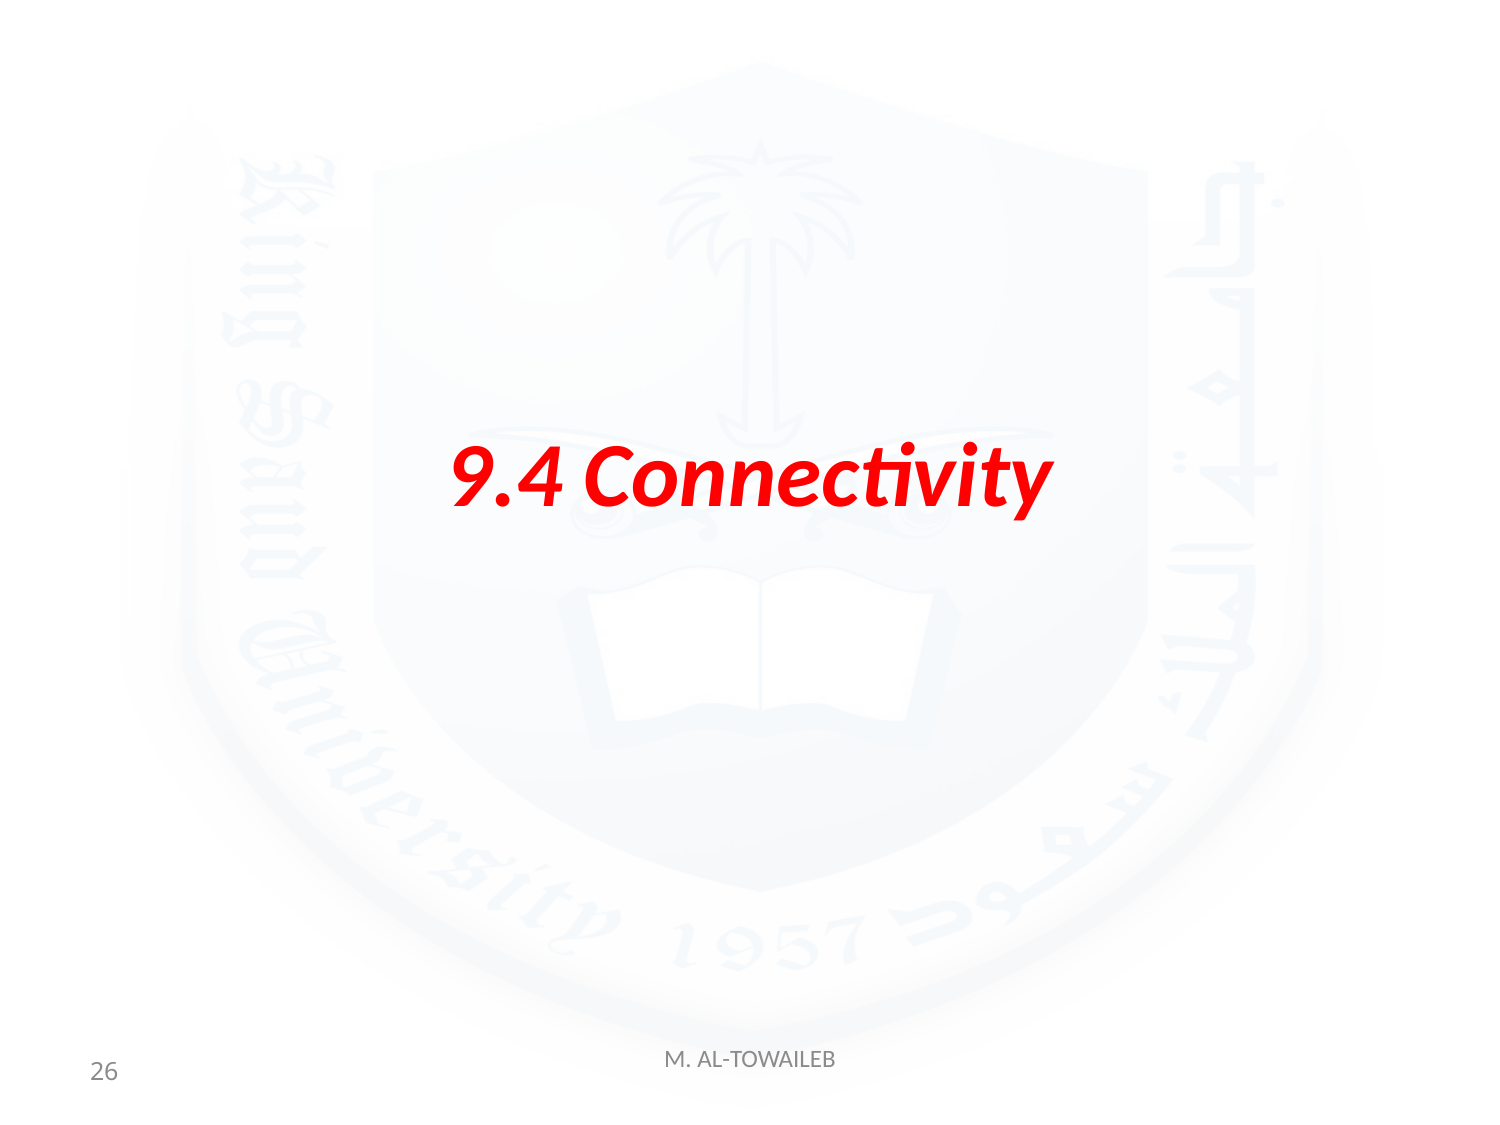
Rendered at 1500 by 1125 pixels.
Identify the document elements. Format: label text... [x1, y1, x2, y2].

slide_number 26 [75, 1042, 425, 1103]
footer M. AL-TOWAILEB [512, 1042, 988, 1103]
title 9.4 Connectivity [112, 349, 1388, 591]
